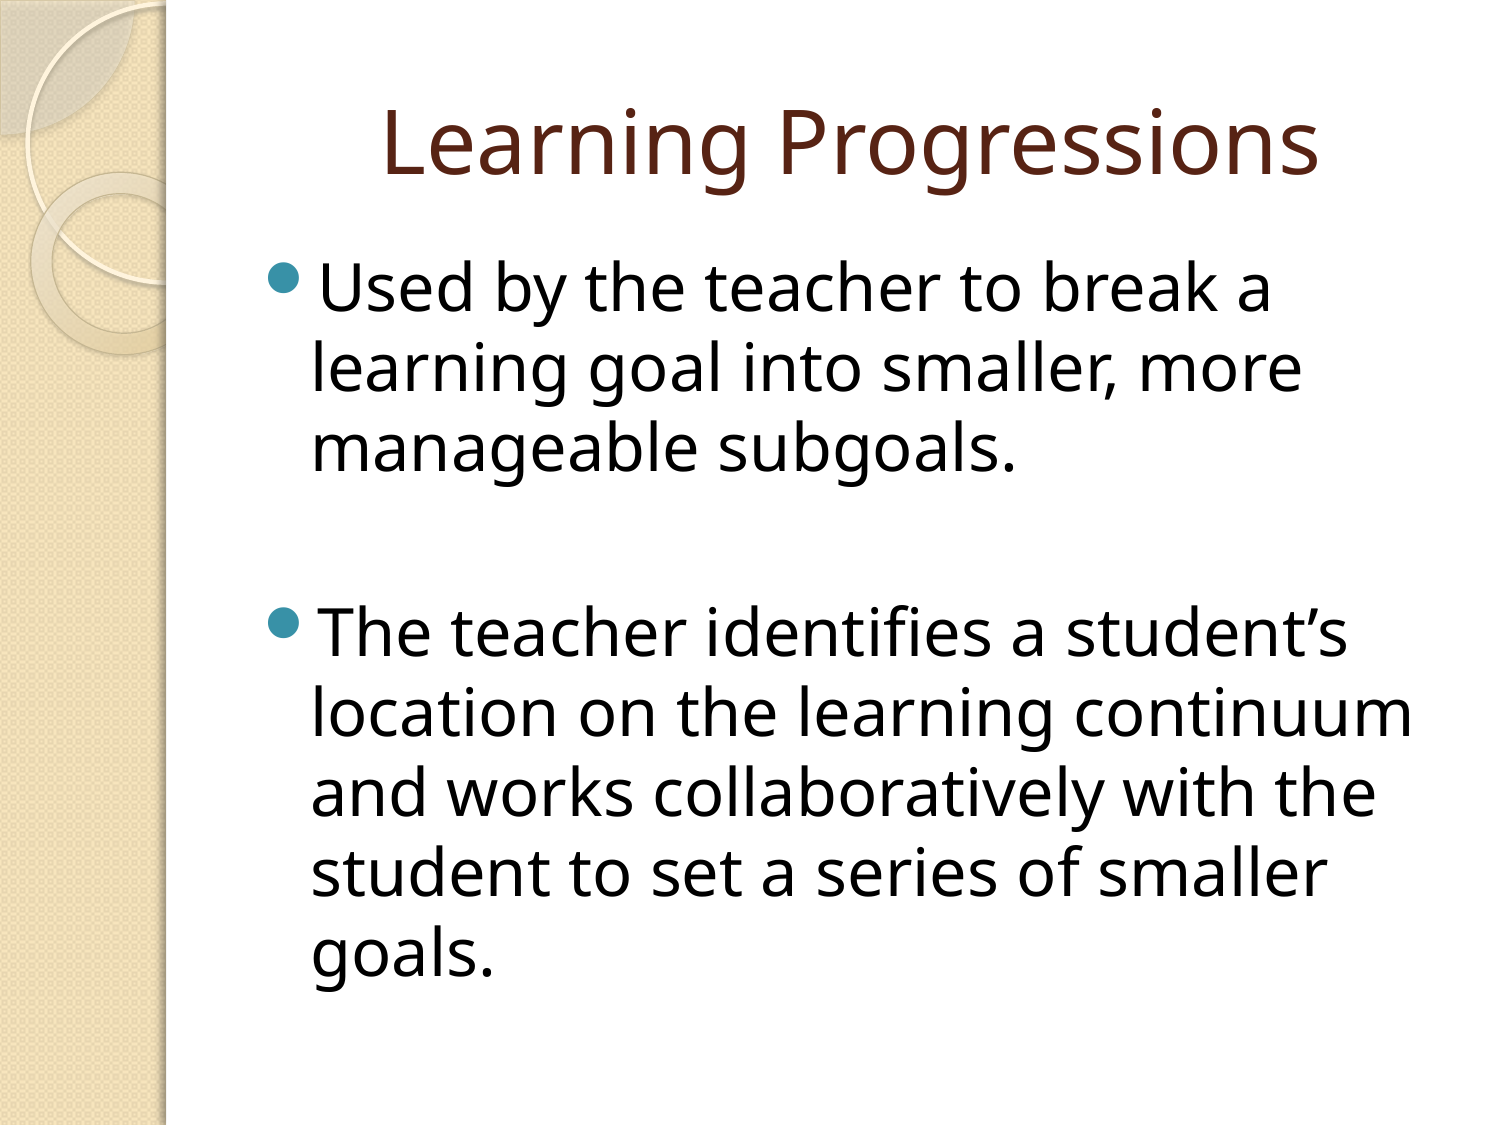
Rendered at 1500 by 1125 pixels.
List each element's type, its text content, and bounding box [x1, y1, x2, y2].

list Used by the teacher to break a learning goal into smaller, more manageable subgoals. The teacher identifies a student’s location on the learning continuum and works collaboratively with the student to set a series of smaller goals. [235, 237, 1466, 1025]
title Learning Progressions [235, 45, 1466, 233]
